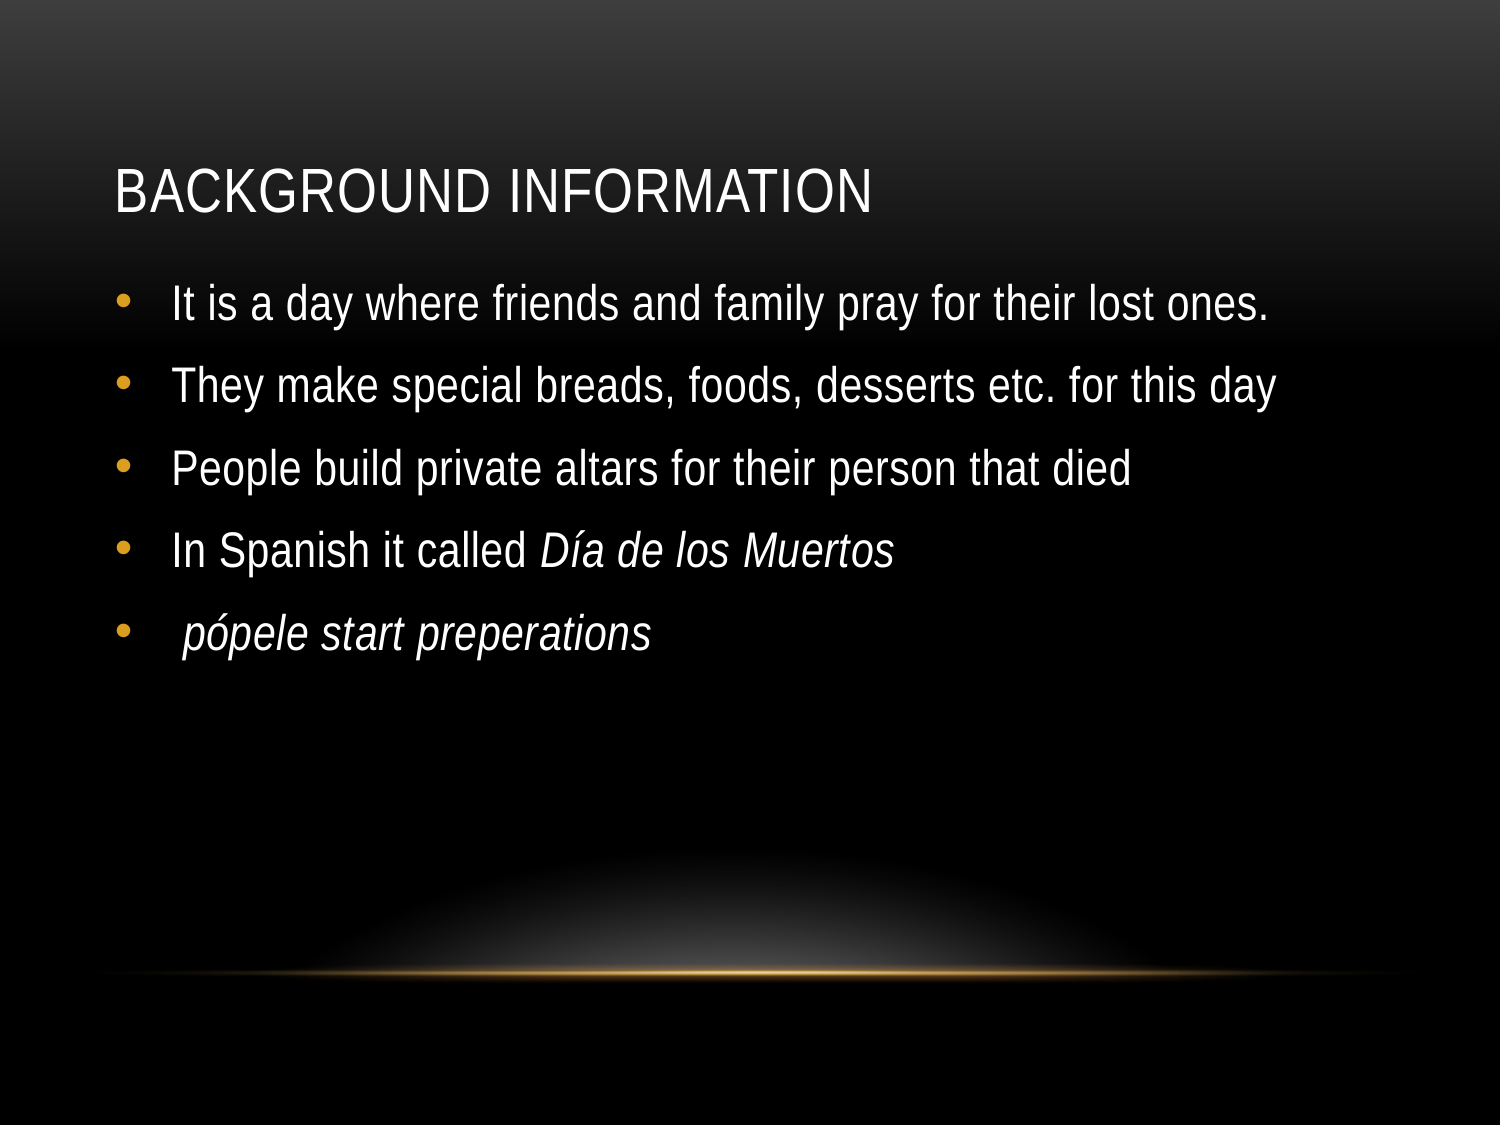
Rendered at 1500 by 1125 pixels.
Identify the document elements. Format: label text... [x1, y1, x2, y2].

title Background information [99, 45, 1400, 233]
picture [0, 0, 1500, 1125]
list It is a day where friends and family pray for their lost ones. They make special breads, foods, desserts etc. for this day People build private altars for their person that died In Spanish it called Día de los Muertos pópele start preperations [99, 262, 1400, 938]
